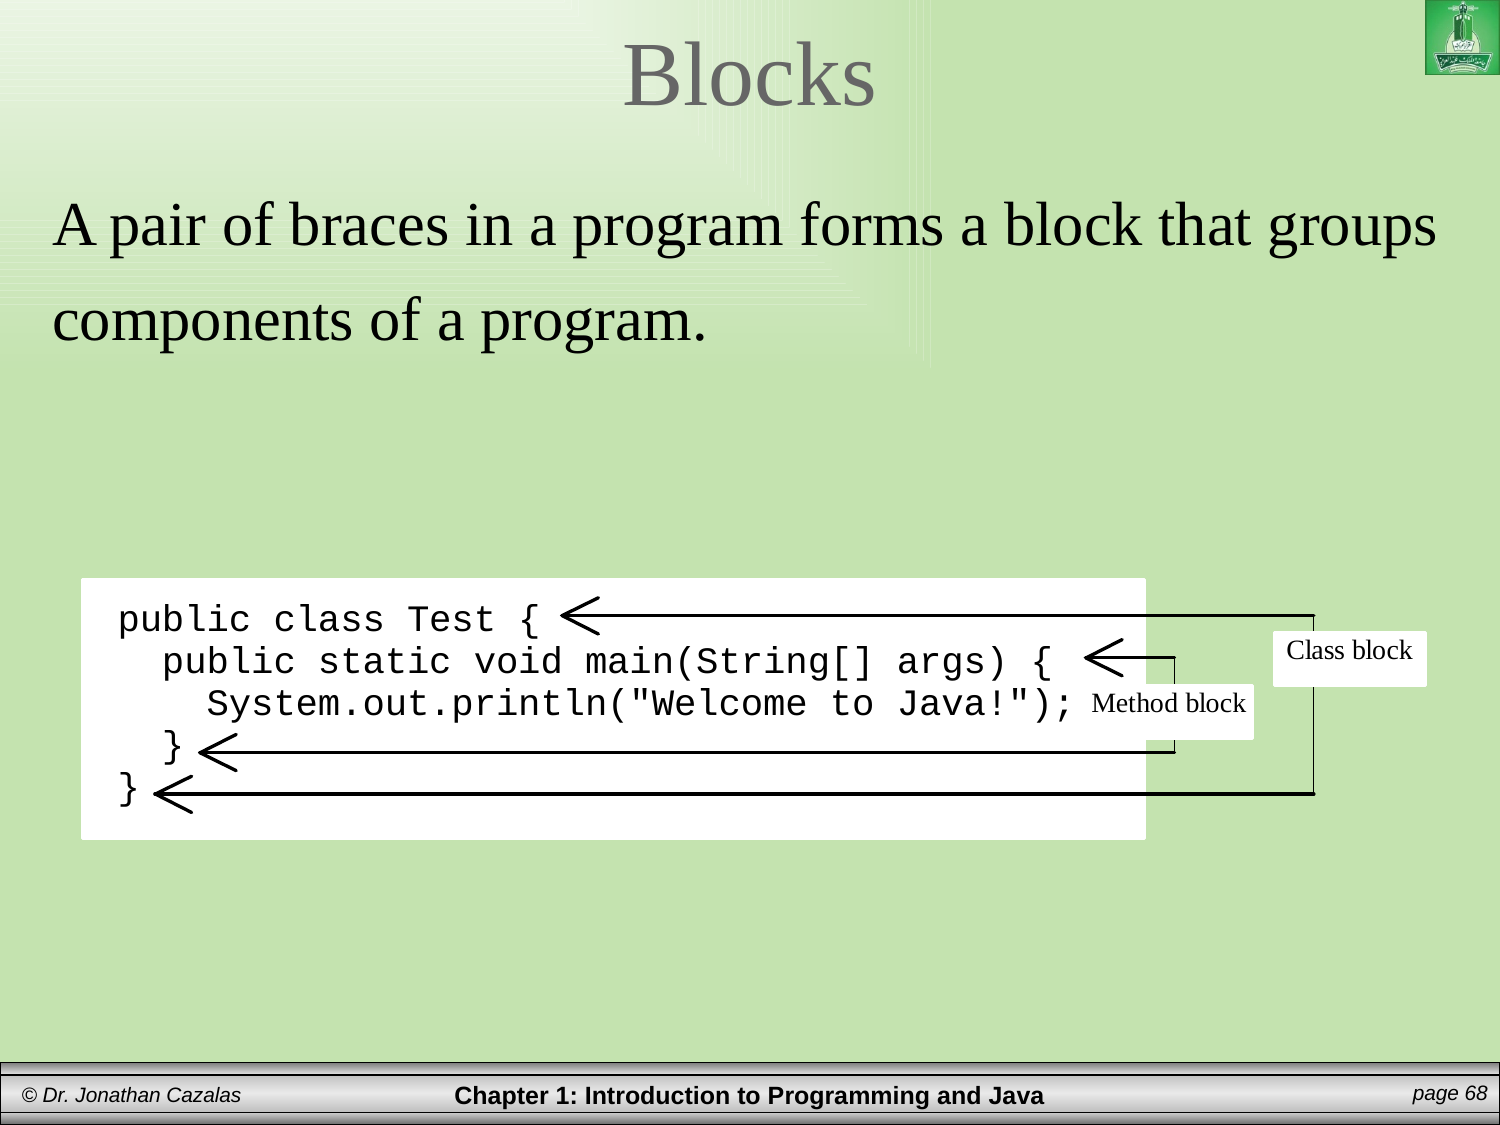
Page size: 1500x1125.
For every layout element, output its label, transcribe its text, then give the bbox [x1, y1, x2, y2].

text_box A pair of braces in a program forms a block that groups components of a program. [37, 174, 1463, 366]
text_box Blocks [112, 24, 1388, 113]
picture [0, 537, 1500, 872]
picture [1425, 0, 1500, 75]
